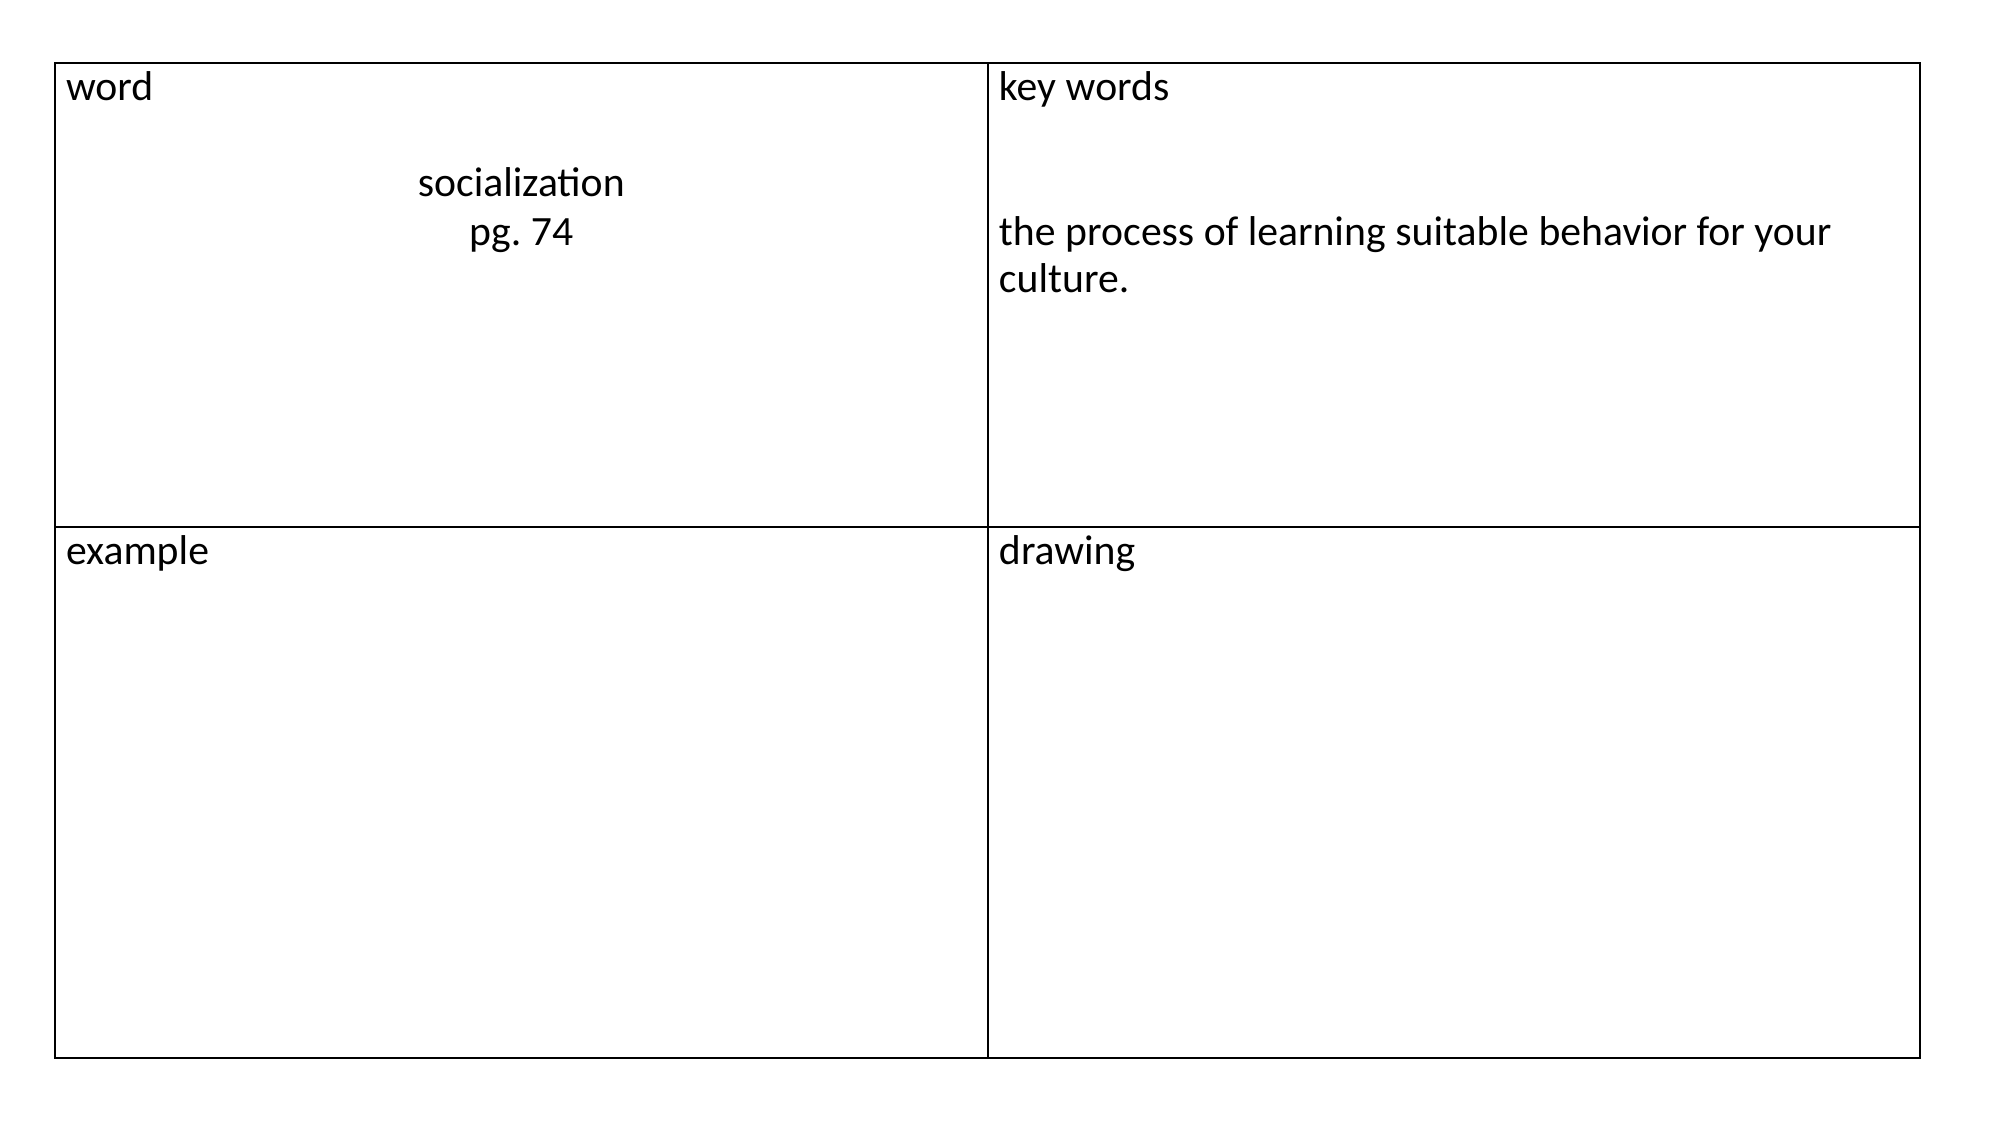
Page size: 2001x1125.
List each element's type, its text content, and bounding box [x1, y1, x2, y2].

table_header key words the process of learning suitable behavior for your culture. [989, 64, 1919, 526]
table_header word socialization pg. 74 [56, 64, 987, 526]
table_cell drawing [989, 528, 1919, 1057]
table_cell example [56, 528, 987, 1057]
